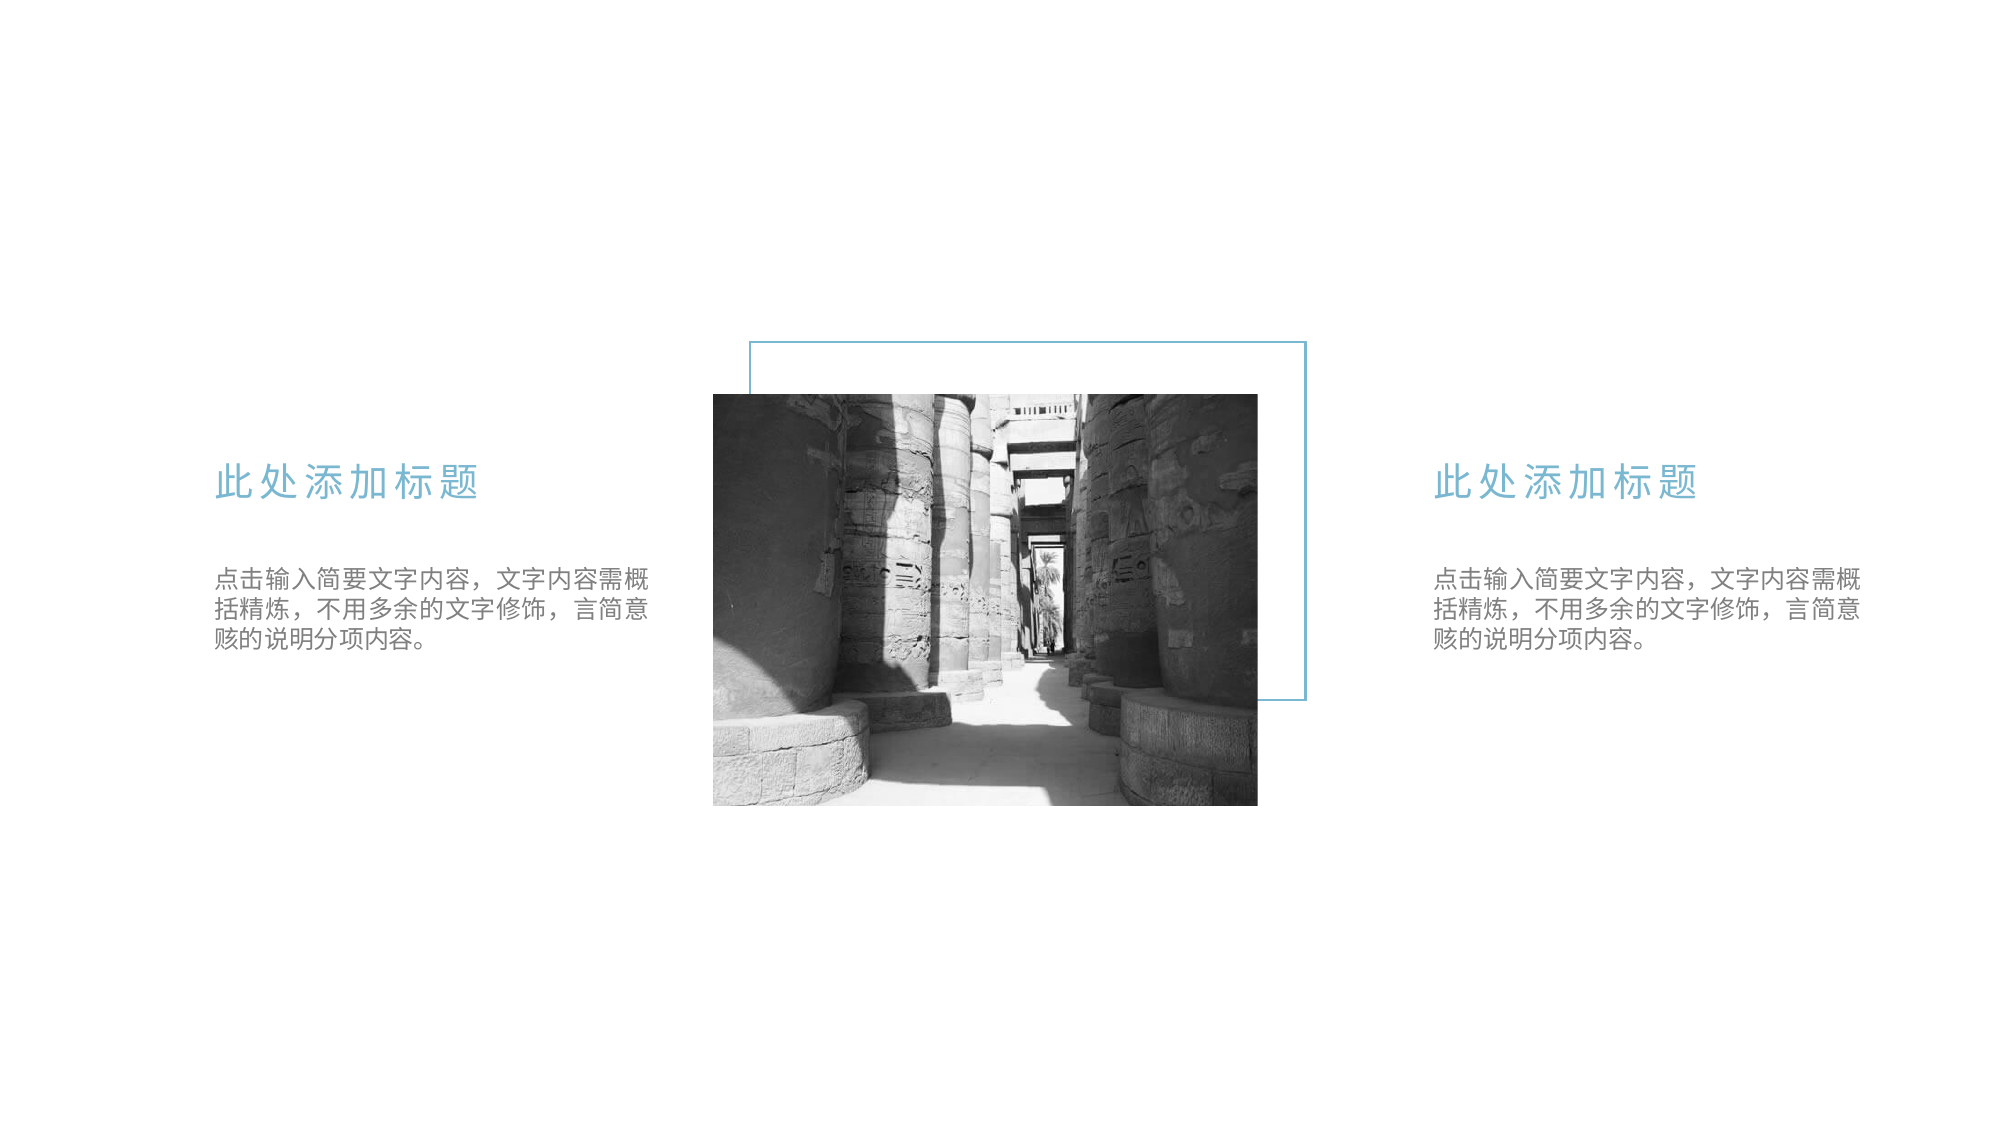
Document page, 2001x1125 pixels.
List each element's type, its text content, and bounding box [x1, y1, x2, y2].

picture [712, 394, 1258, 806]
text_box 此处添加标题 点击输入简要文字内容，文字内容需概括精炼，不用多余的文字修饰，言简意赅的说明分项内容。 [1418, 449, 1878, 706]
text_box [749, 341, 1307, 701]
text_box 此处添加标题 点击输入简要文字内容，文字内容需概括精炼，不用多余的文字修饰，言简意赅的说明分项内容。 [199, 449, 666, 706]
